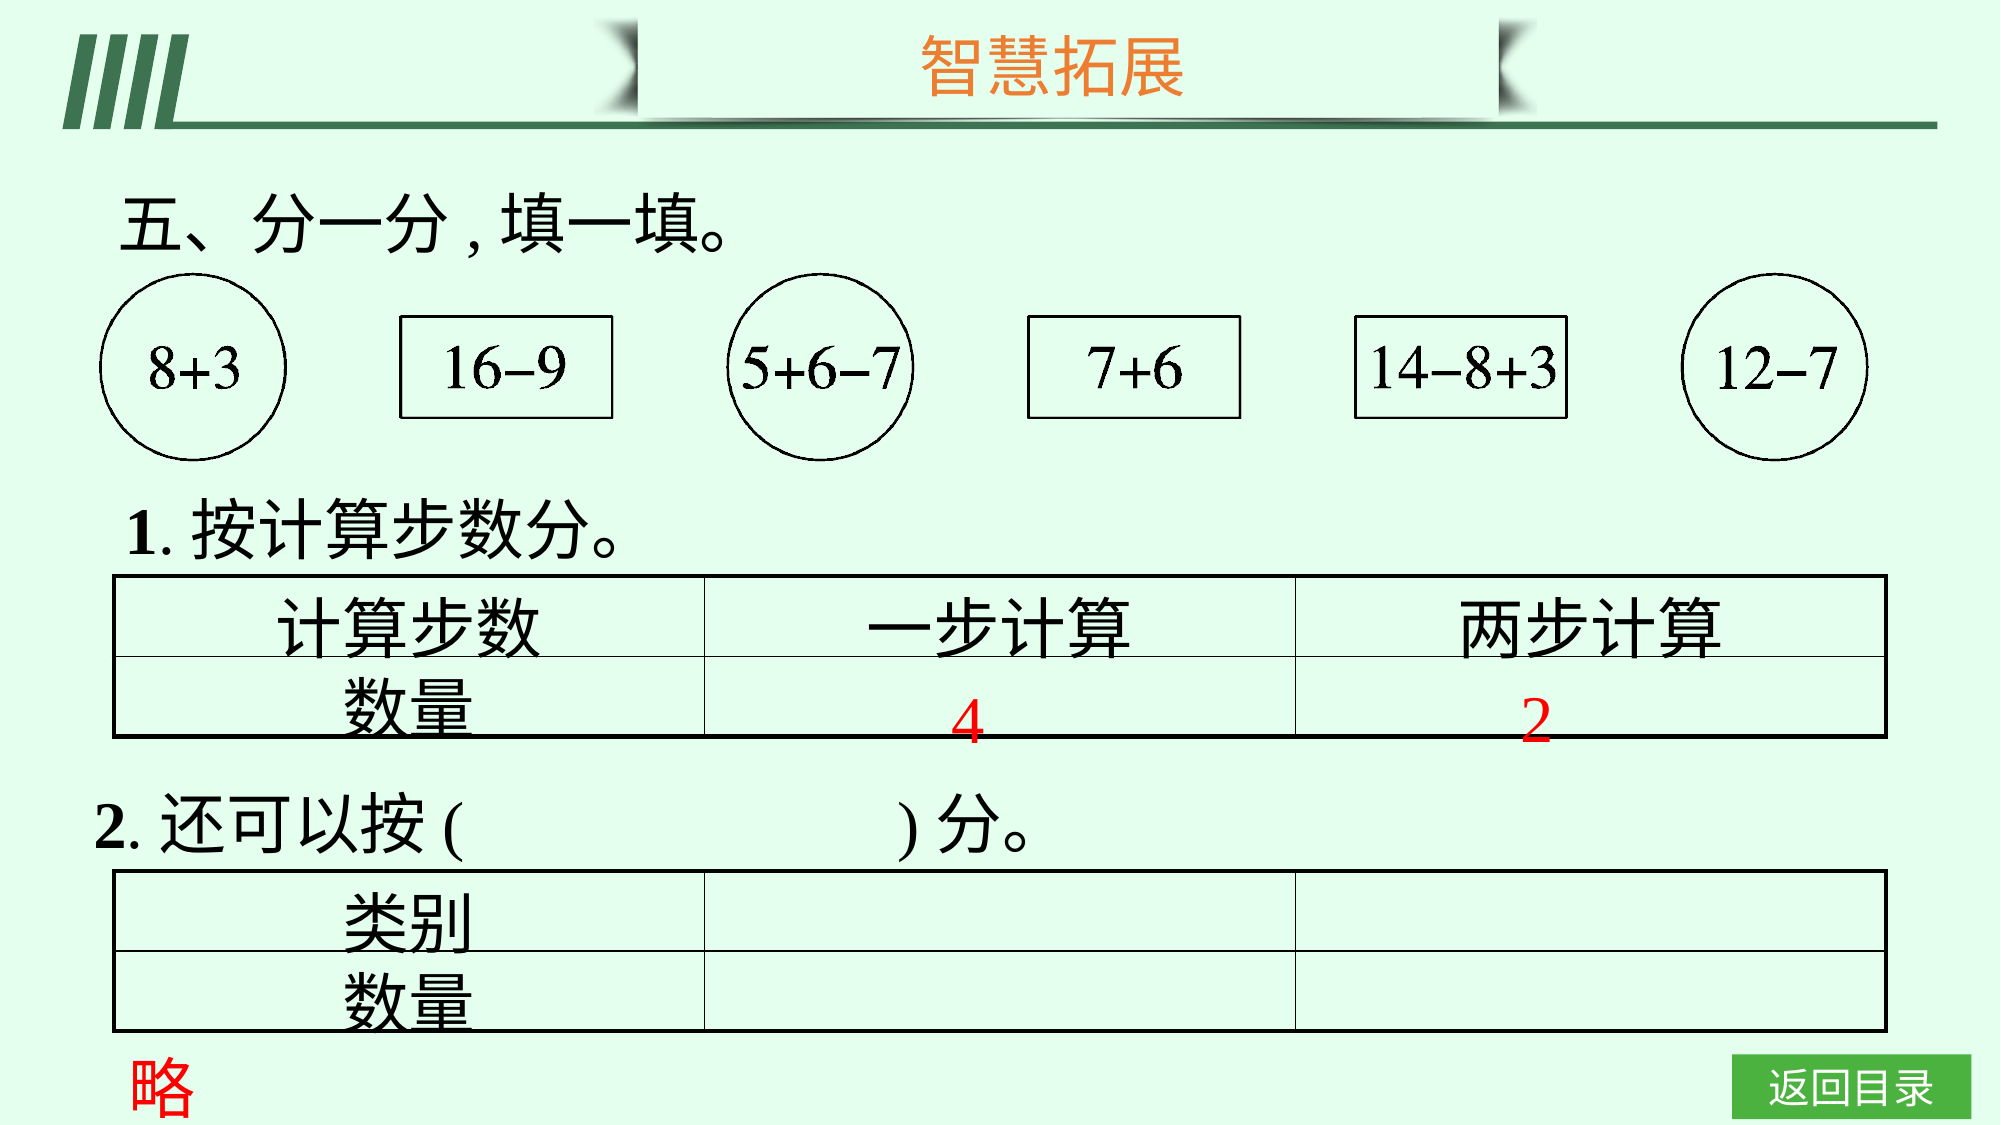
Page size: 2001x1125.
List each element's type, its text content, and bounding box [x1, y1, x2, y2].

picture [97, 270, 1871, 465]
table_cell 数量 [116, 952, 704, 1029]
text_box 1.按计算步数分。 [109, 465, 703, 575]
table_header 类别 [116, 873, 704, 950]
text_box 五、分一分,填一填。 [102, 158, 797, 269]
table_header 两步计算 [1296, 578, 1884, 656]
table_cell [1000, 657, 1295, 734]
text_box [594, 16, 1537, 127]
table_cell [1569, 657, 1884, 734]
text_box 略 [114, 1023, 211, 1125]
table_cell [705, 952, 1295, 1029]
table_header [1296, 873, 1884, 950]
text_box 2.还可以按( )分。 [78, 759, 1099, 870]
text_box 2 [1505, 652, 1569, 763]
table_cell [1296, 952, 1884, 1029]
table_cell [705, 657, 936, 734]
table_header 计算步数 [116, 578, 704, 656]
table_header [705, 873, 1295, 950]
table_cell 数量 [116, 657, 704, 734]
table_header 一步计算 [705, 578, 1295, 656]
table_cell [1296, 657, 1505, 734]
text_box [62, 34, 1938, 130]
text_box 4 [936, 653, 1000, 765]
